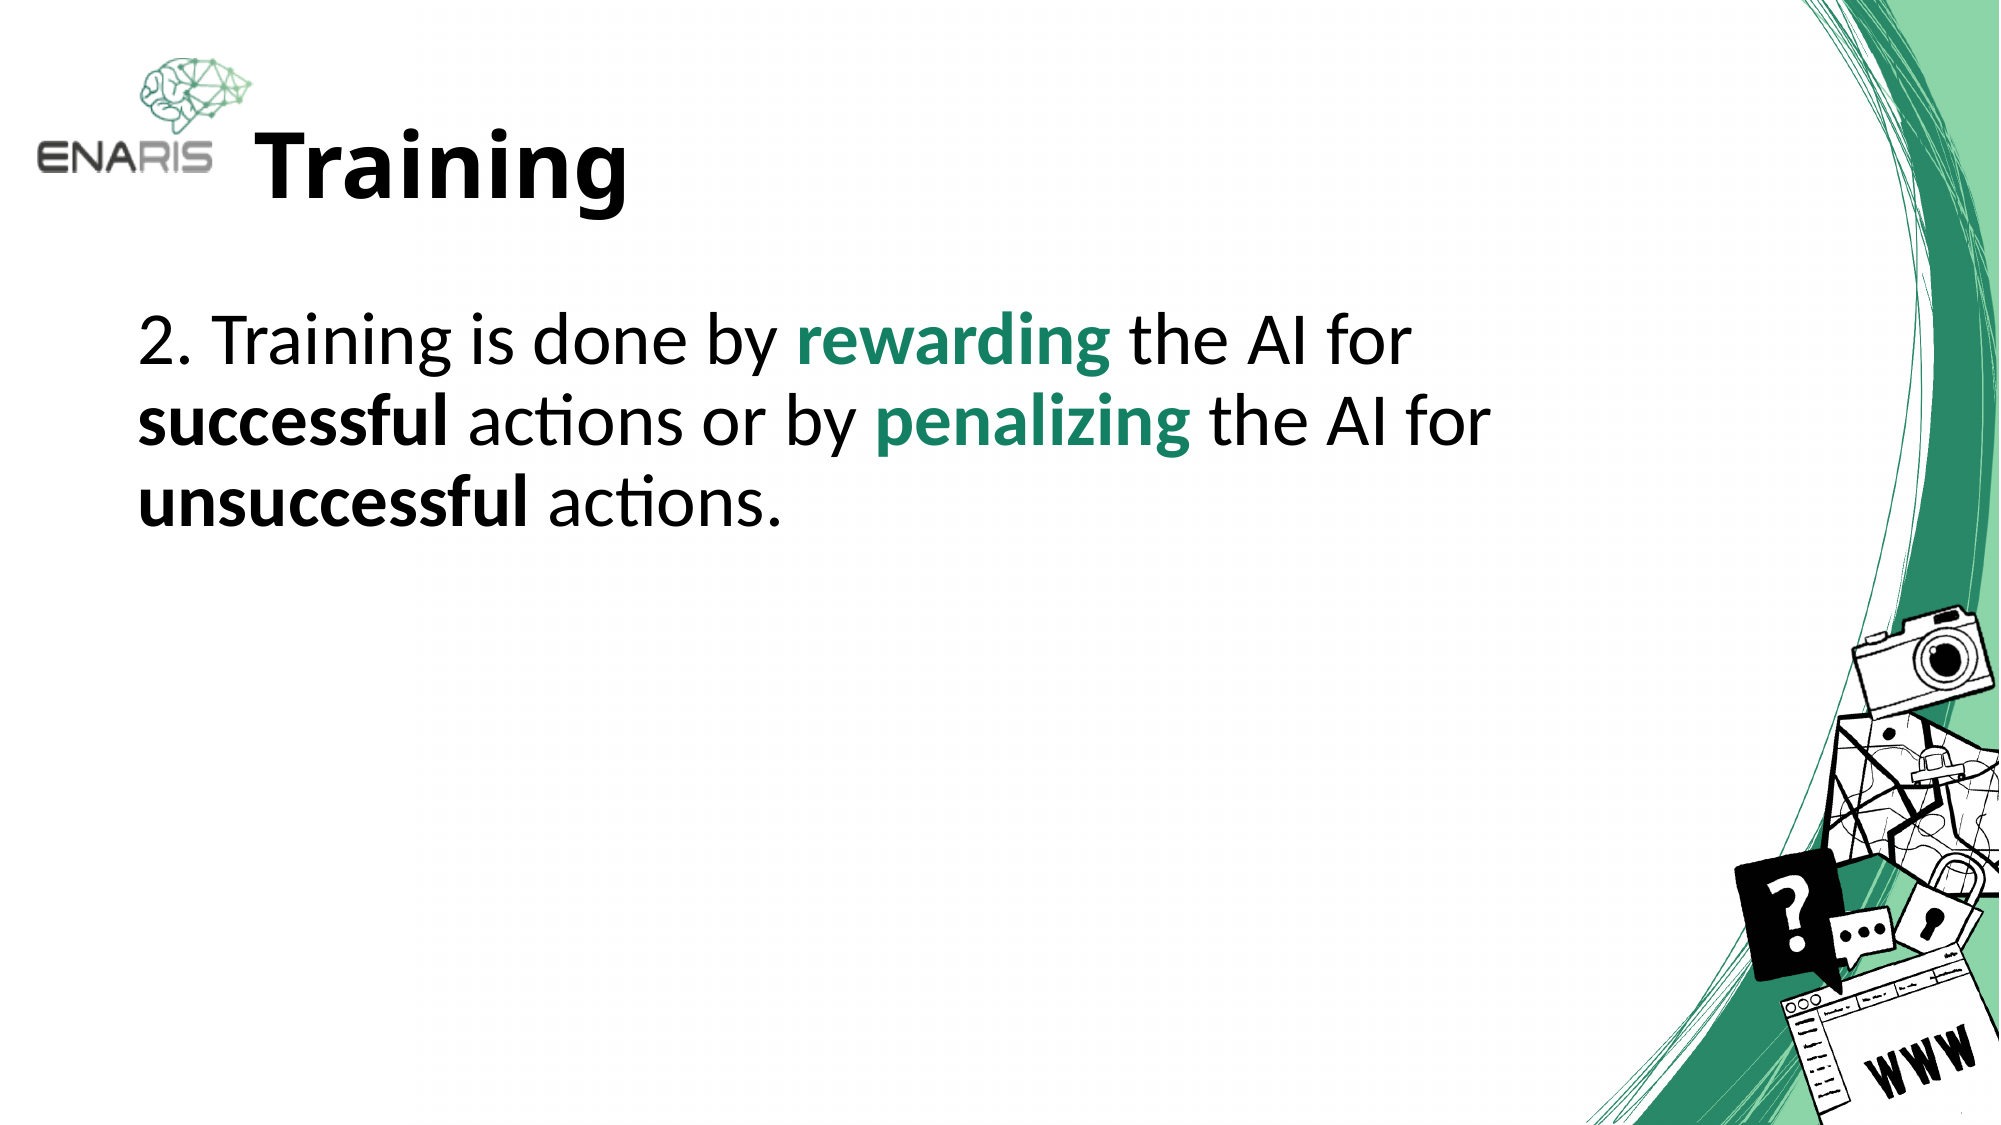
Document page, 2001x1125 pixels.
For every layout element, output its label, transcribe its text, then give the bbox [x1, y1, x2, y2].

picture [408, 0, 1999, 1125]
picture [37, 58, 254, 173]
list 2. Training is done by rewarding the AI for successful actions or by penalizing the AI for unsuccessful actions. [137, 299, 1728, 1014]
title Training [253, 59, 1863, 278]
